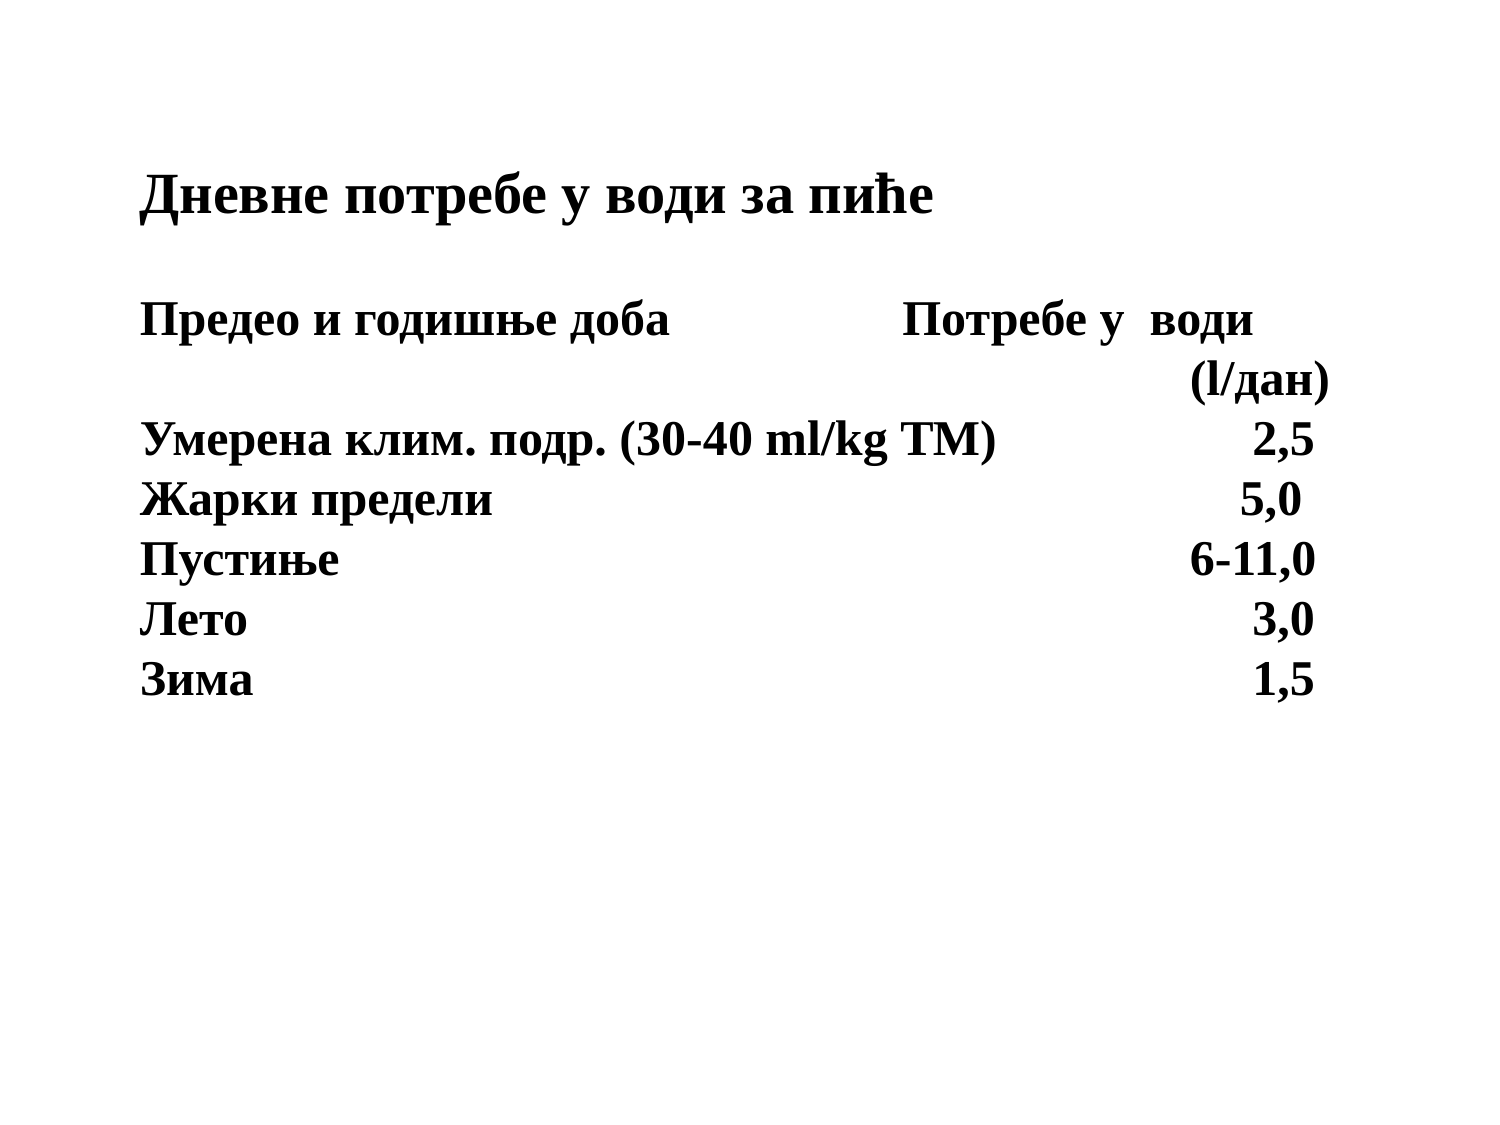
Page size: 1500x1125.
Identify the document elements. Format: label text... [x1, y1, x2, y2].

text_box Дневне потребе у води за пиће Предео и годишње доба Потребе у води (l/дан) Умерена клим. подр. (30-40 ml/kg ТМ) 2,5 Жарки предели 5,0 Пустиње 6-11,0 Лето 3,0 Зима 1,5 [124, 87, 1475, 773]
